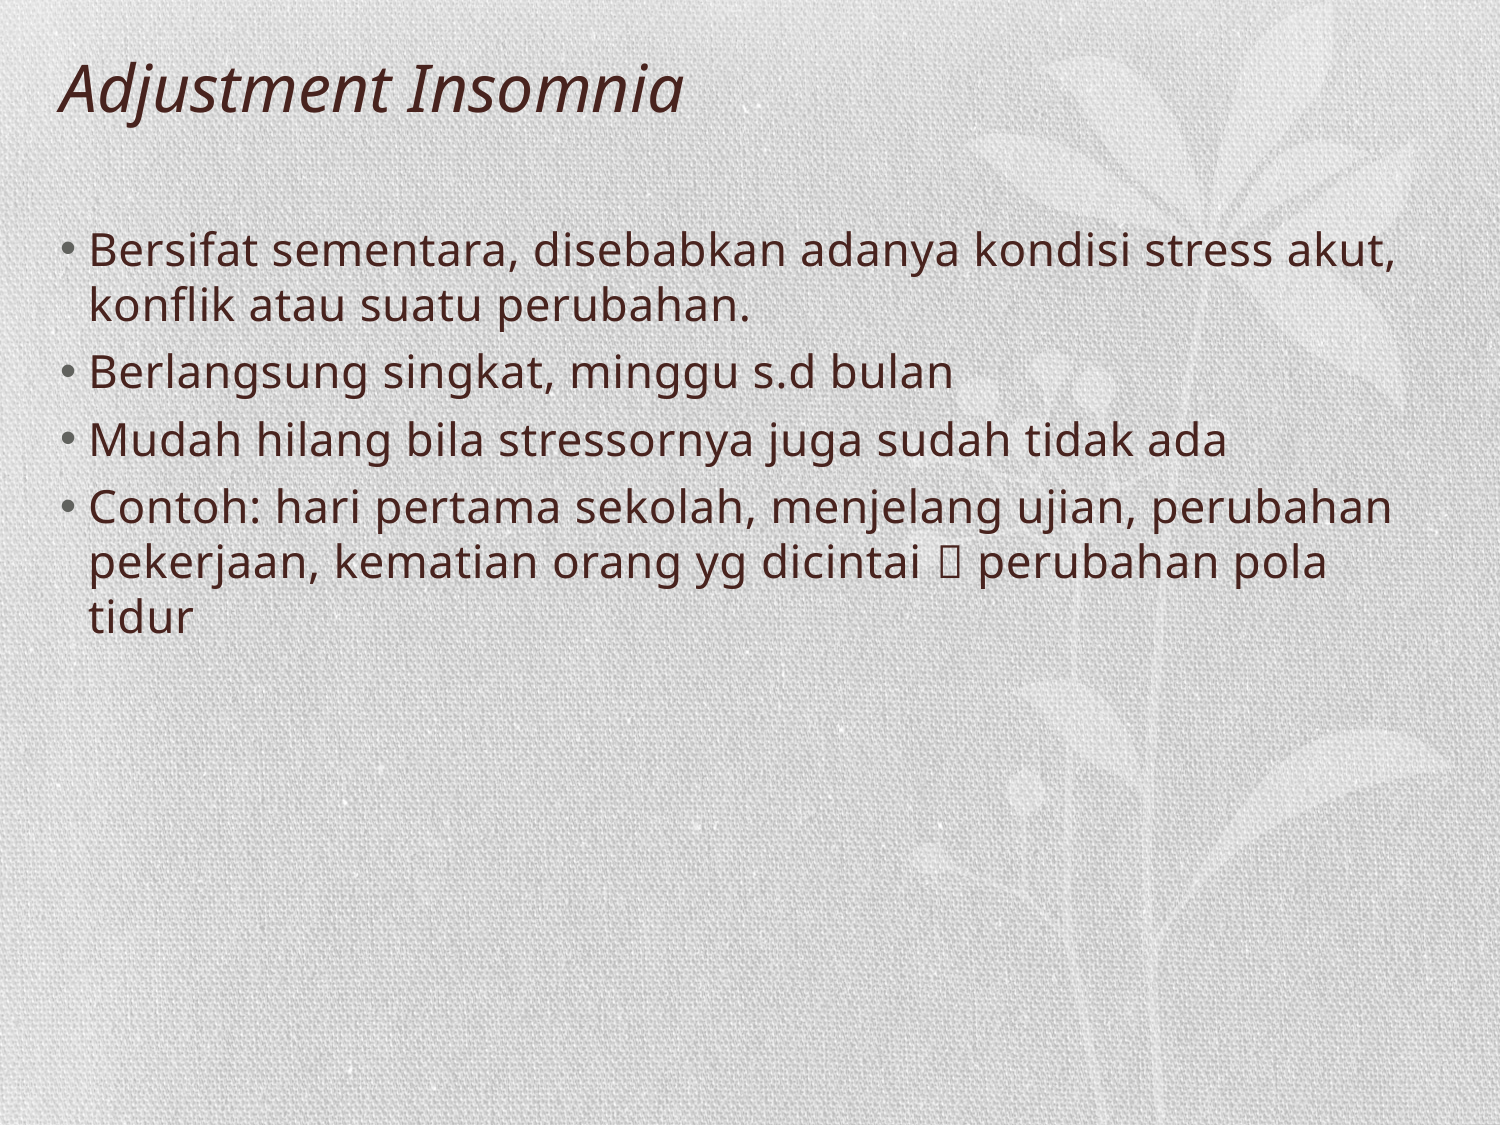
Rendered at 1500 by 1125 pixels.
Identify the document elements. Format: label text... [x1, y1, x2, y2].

title Adjustment Insomnia [45, 37, 1455, 213]
list Bersifat sementara, disebabkan adanya kondisi stress akut, konflik atau suatu perubahan. Berlangsung singkat, minggu s.d bulan Mudah hilang bila stressornya juga sudah tidak ada Contoh: hari pertama sekolah, menjelang ujian, perubahan pekerjaan, kematian orang yg dicintai  perubahan pola tidur [45, 213, 1455, 1023]
